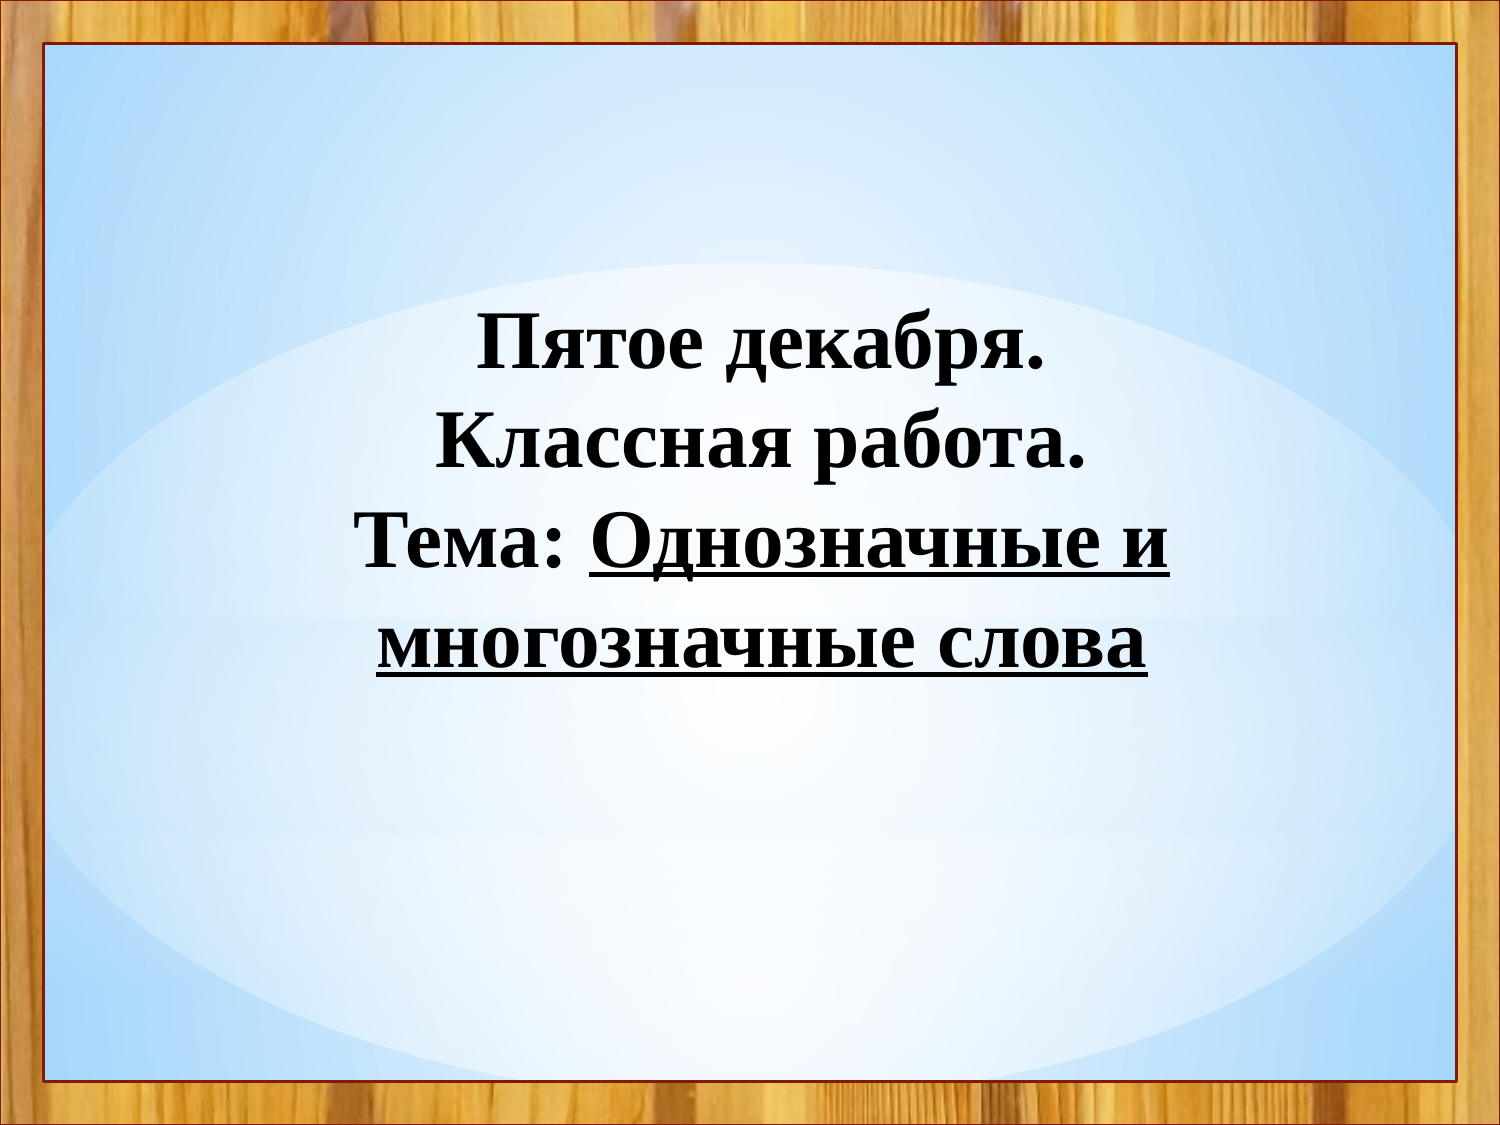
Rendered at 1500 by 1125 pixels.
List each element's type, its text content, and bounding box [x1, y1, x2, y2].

text_box Пятое декабря. Классная работа. Тема: Однозначные и многозначные слова [171, 277, 1353, 692]
picture [1, 1, 1499, 1124]
